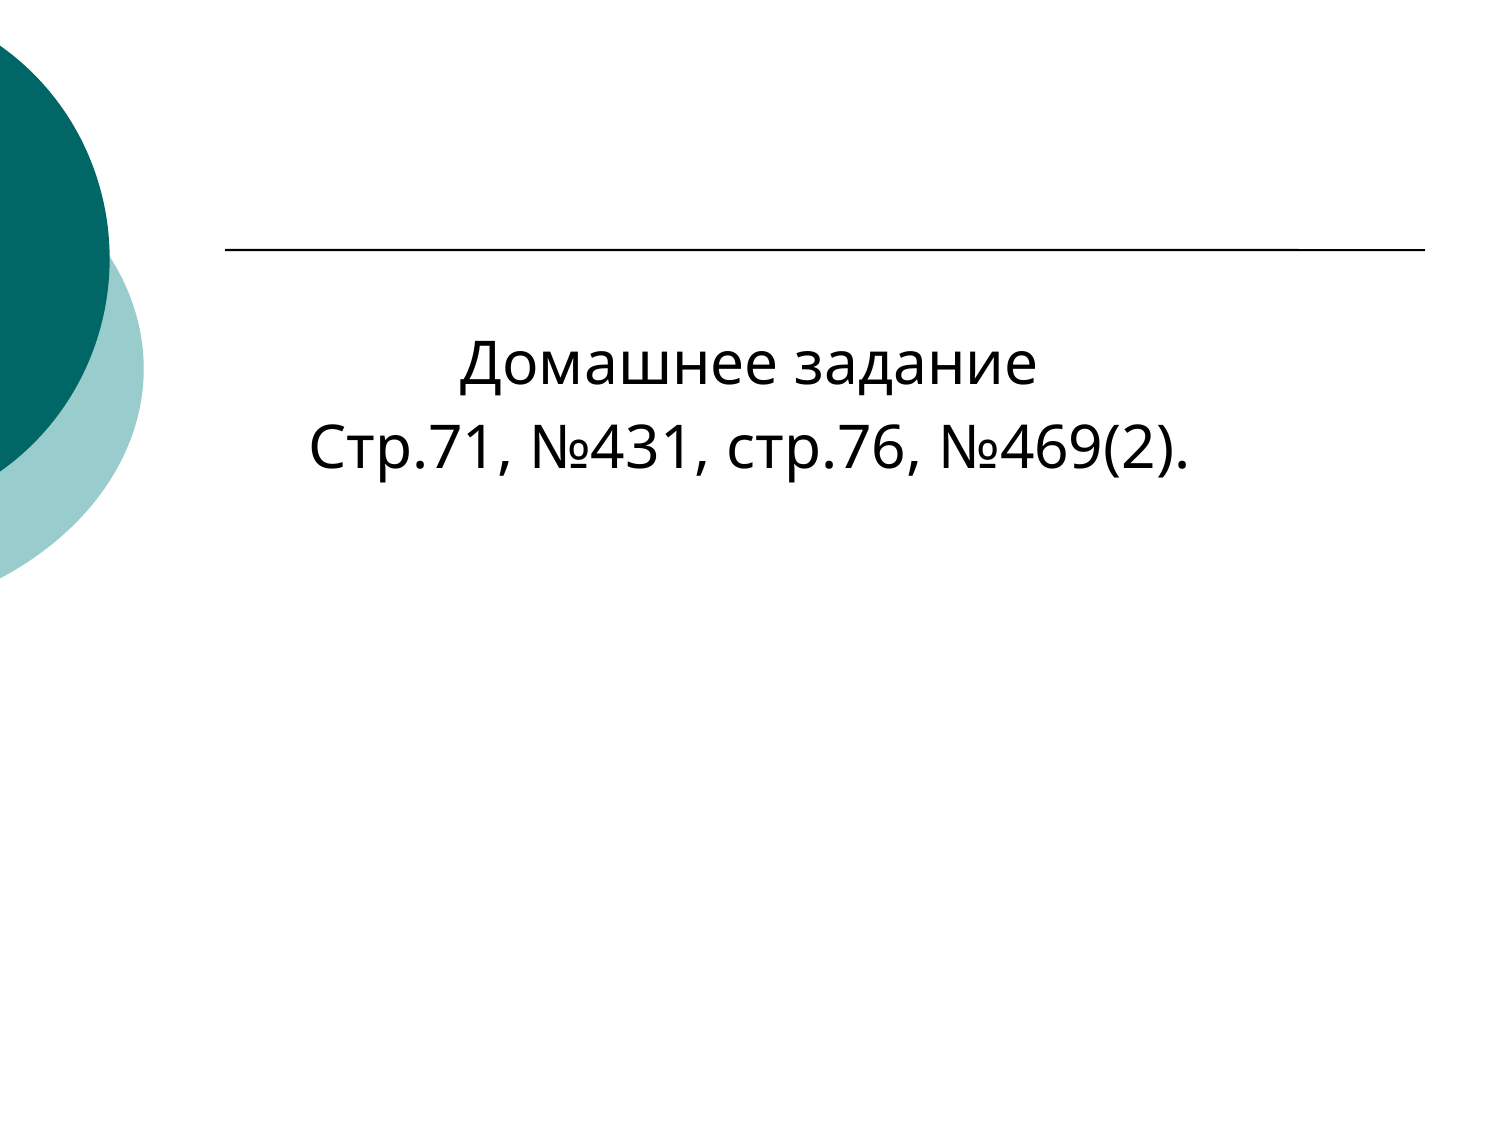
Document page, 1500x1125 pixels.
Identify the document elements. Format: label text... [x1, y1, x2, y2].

list Домашнее задание Стр.71, №431, стр.76, №469(2). [74, 316, 1426, 844]
title [74, 160, 1426, 316]
